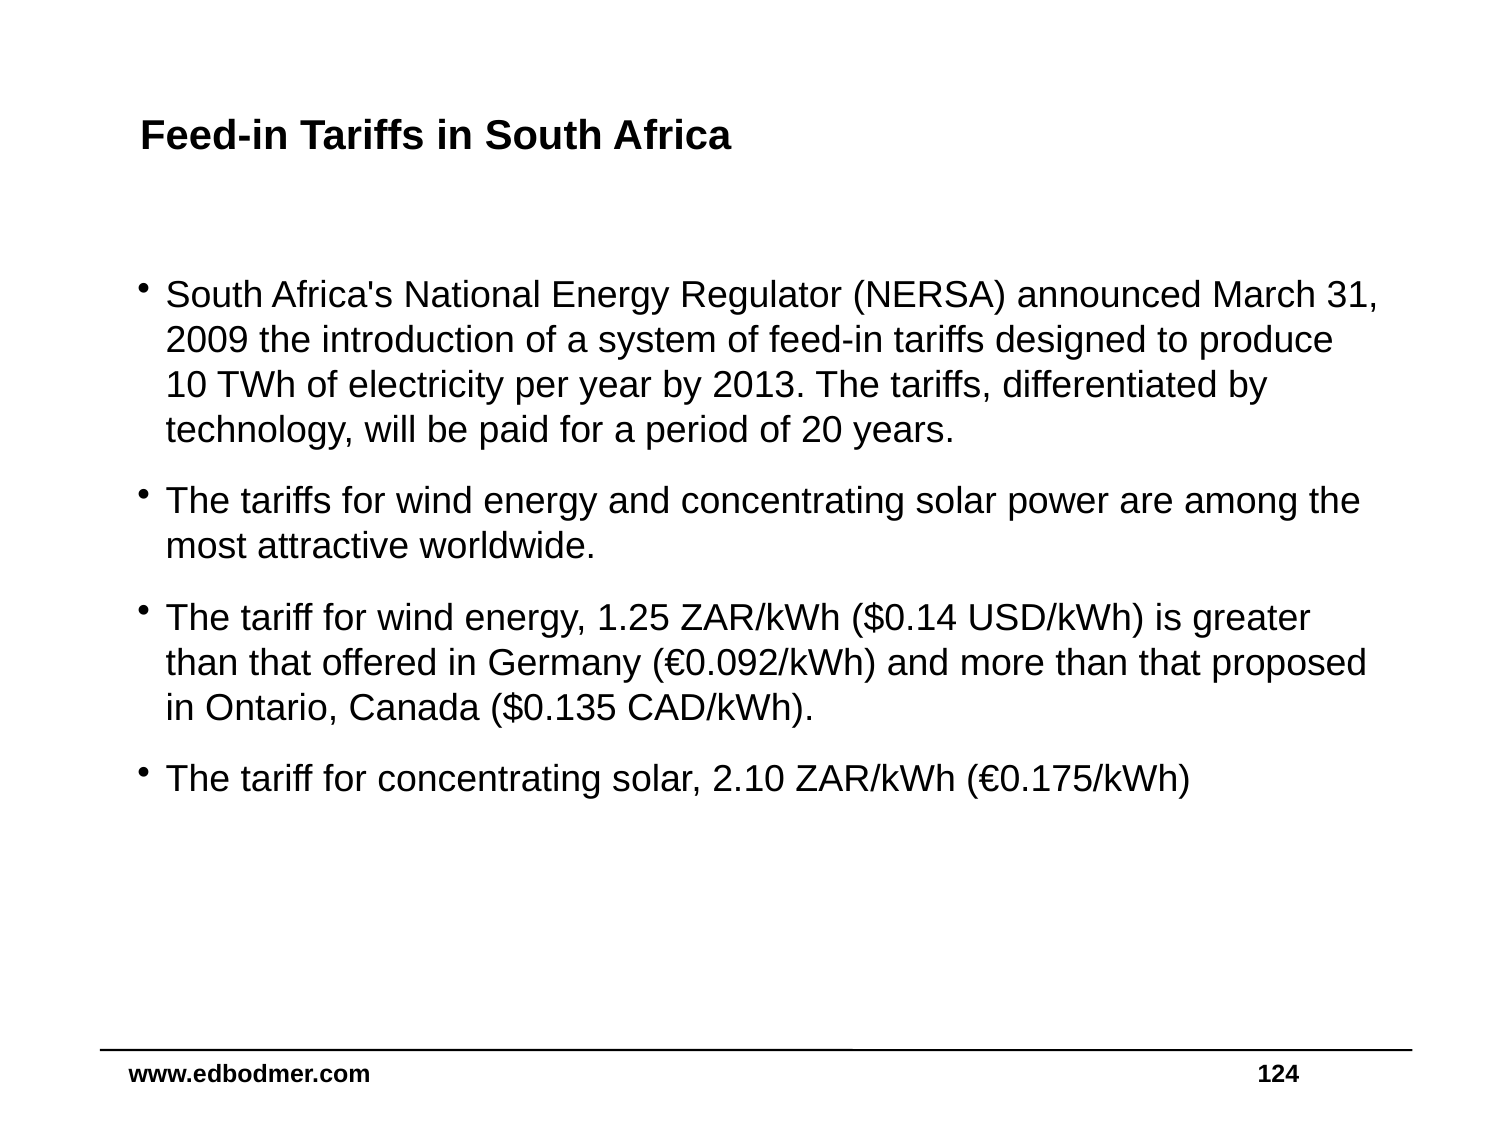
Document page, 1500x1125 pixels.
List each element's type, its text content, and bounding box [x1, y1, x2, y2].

title Feed-in Tariffs in South Africa [124, 99, 1288, 226]
list South Africa's National Energy Regulator (NERSA) announced March 31, 2009 the introduction of a system of feed-in tariffs designed to produce 10 TWh of electricity per year by 2013. The tariffs, differentiated by technology, will be paid for a period of 20 years. The tariffs for wind energy and concentrating solar power are among the most attractive worldwide. The tariff for wind energy, 1.25 ZAR/kWh ($0.14 USD/kWh) is greater than that offered in Germany (€0.092/kWh) and more than that proposed in Ontario, Canada ($0.135 CAD/kWh). The tariff for concentrating solar, 2.10 ZAR/kWh (€0.175/kWh) [112, 262, 1401, 1026]
